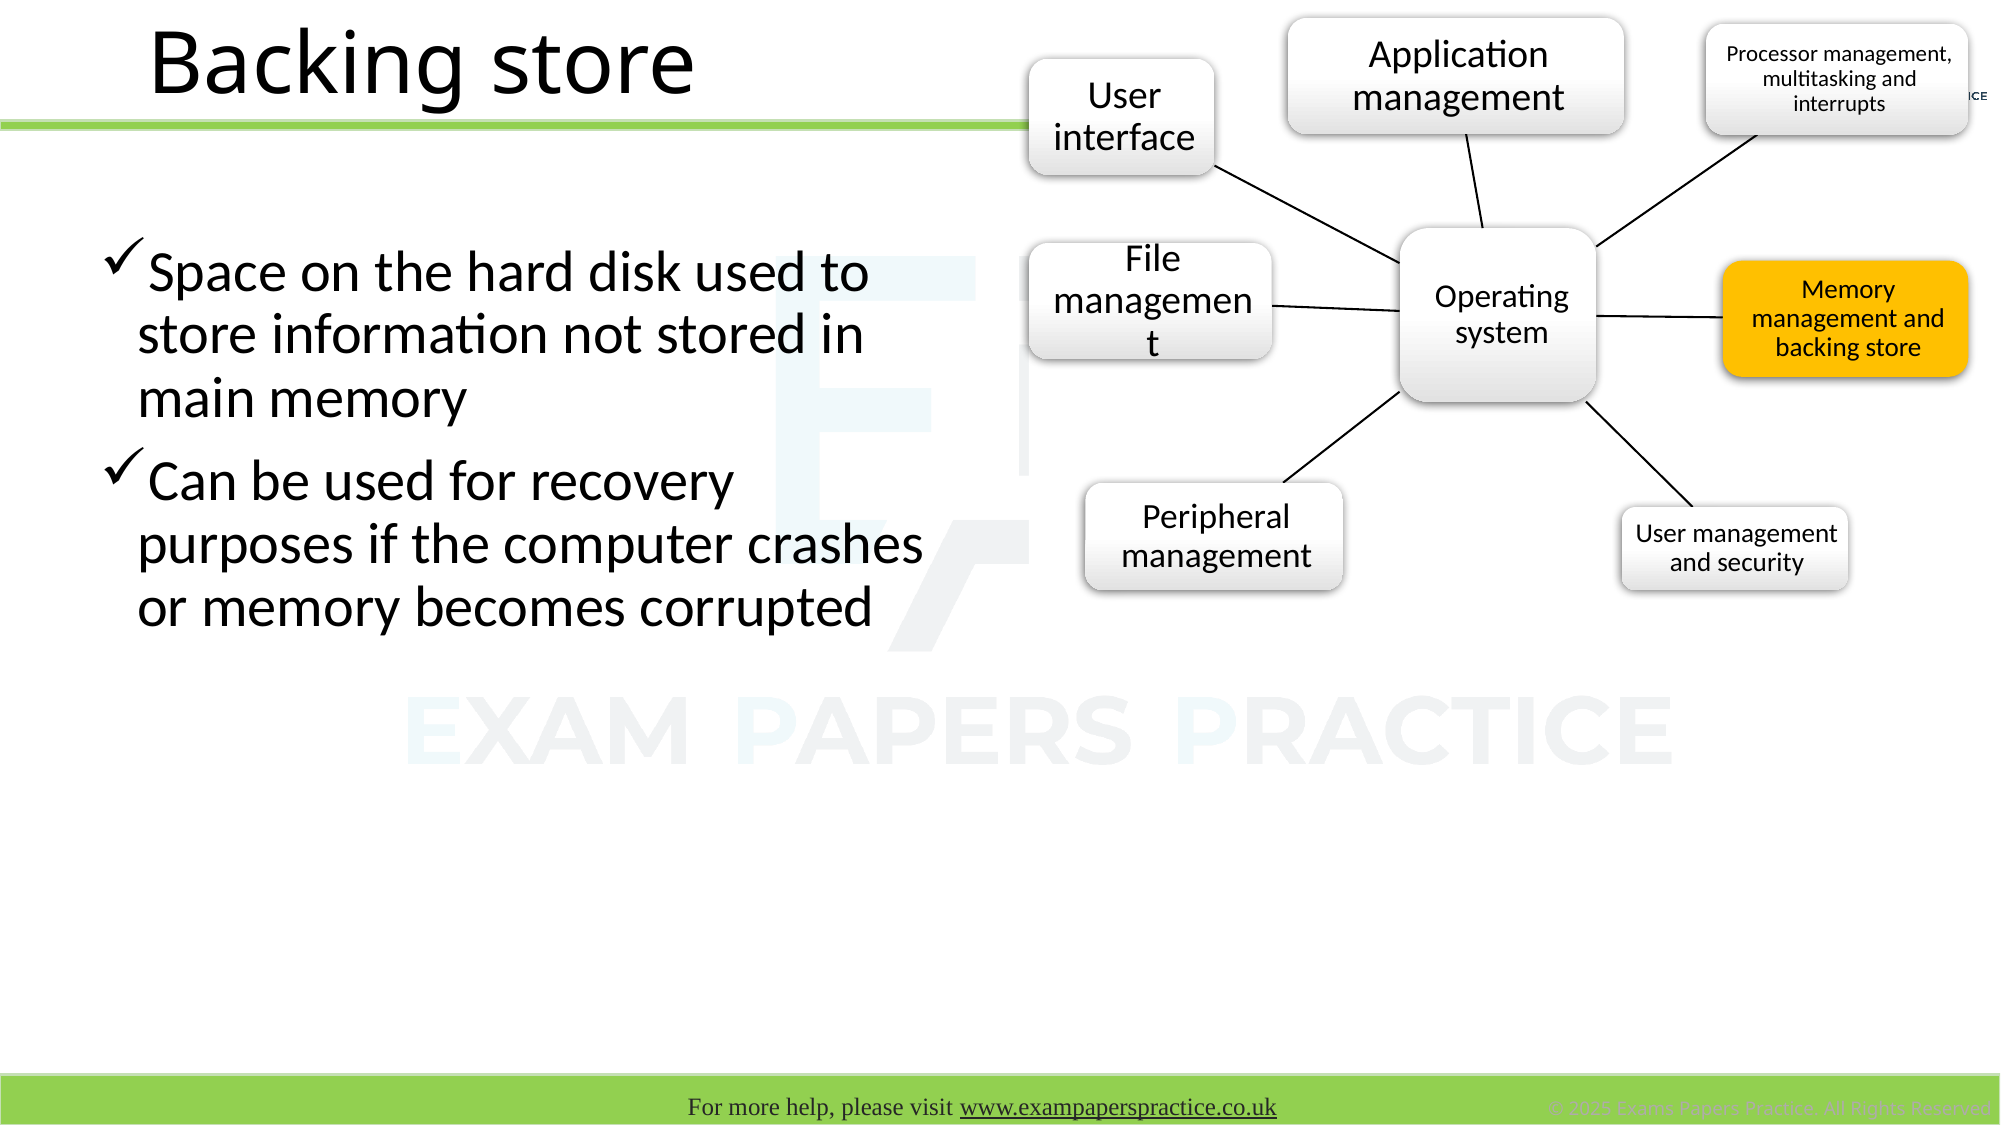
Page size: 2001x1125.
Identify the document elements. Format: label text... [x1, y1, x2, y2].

list Space on the hard disk used to store information not stored in main memory Can be used for recovery purposes if the computer crashes or memory becomes corrupted [84, 233, 948, 948]
title Backing store [132, 11, 1028, 121]
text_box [1028, 11, 1969, 591]
